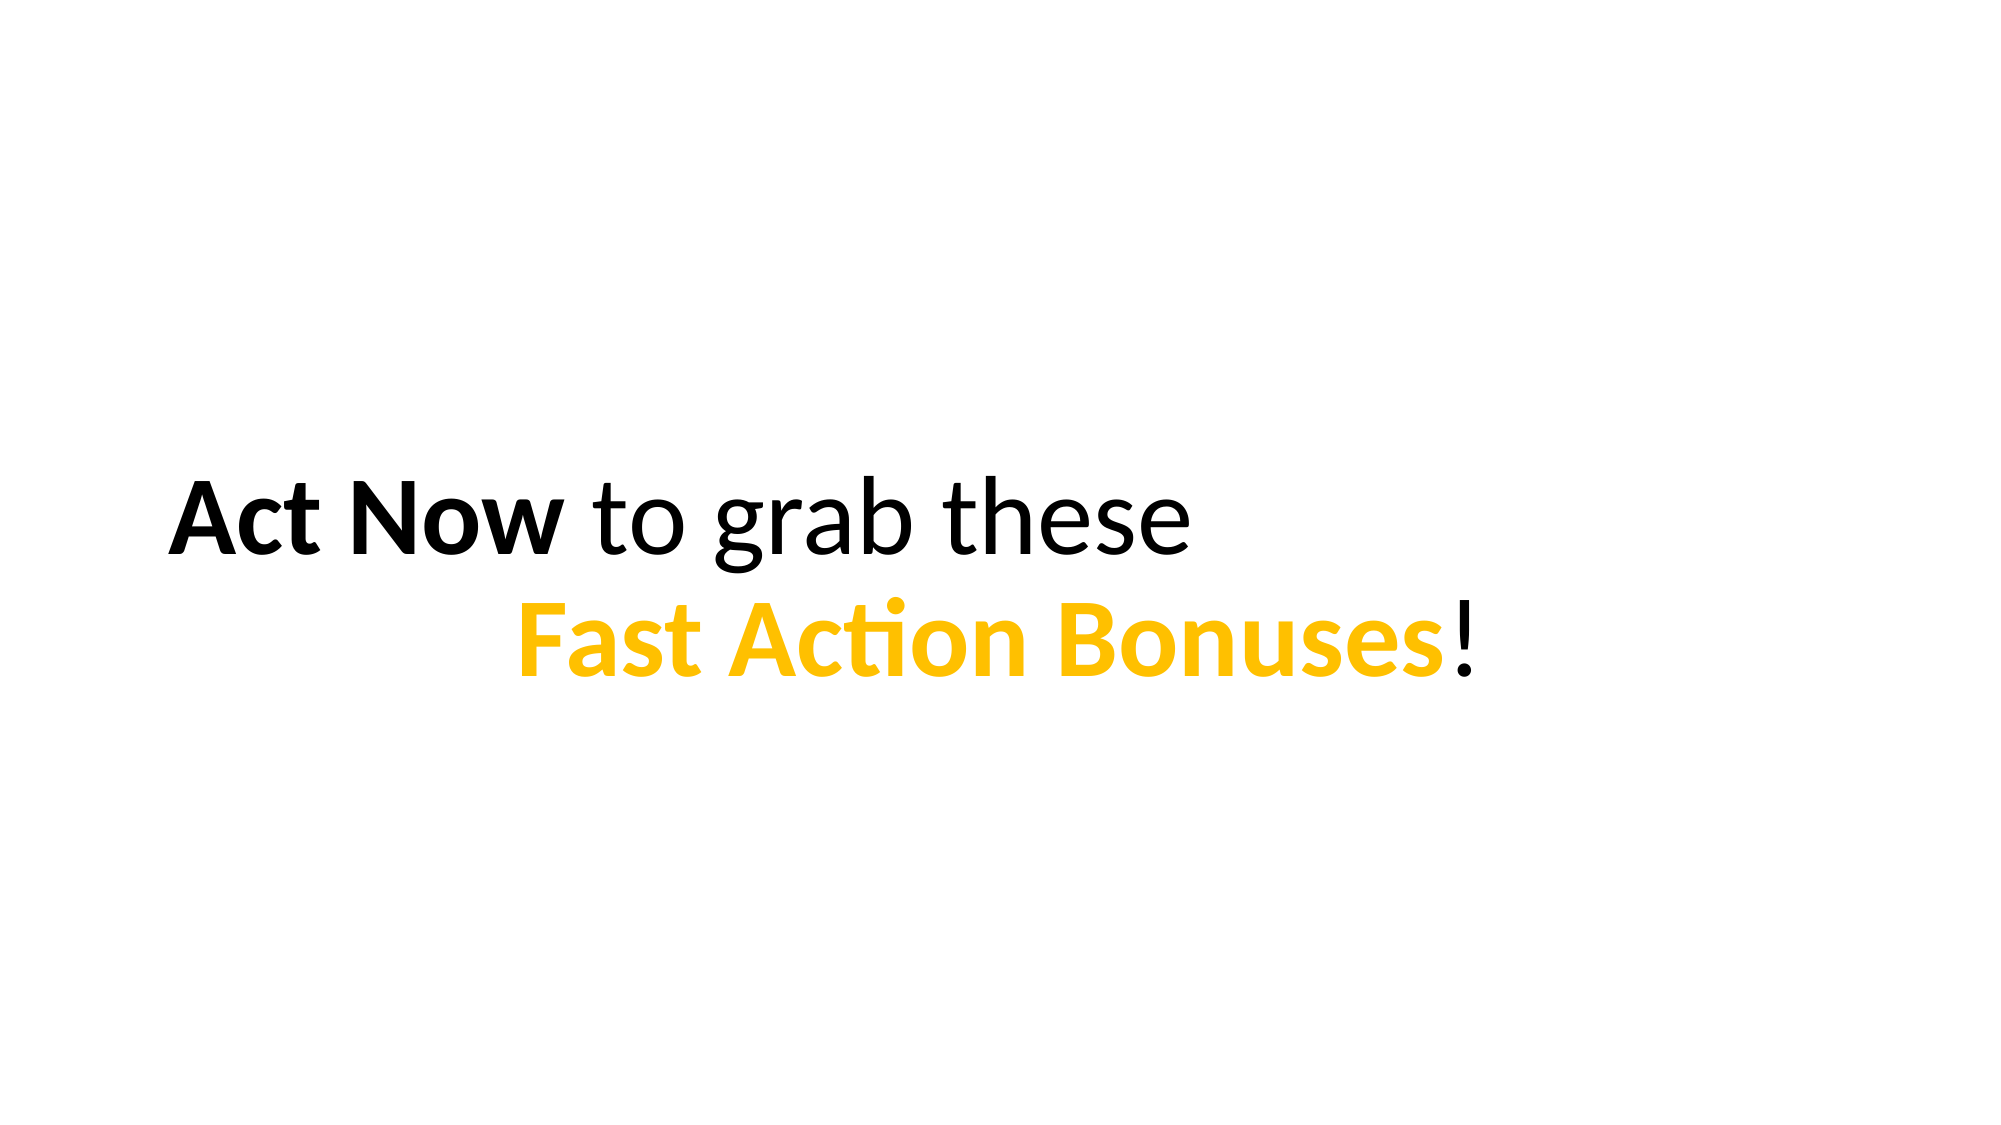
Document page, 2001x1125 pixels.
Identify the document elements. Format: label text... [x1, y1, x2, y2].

list Act Now to grab these Fast Action Bonuses! [137, 450, 1863, 1014]
